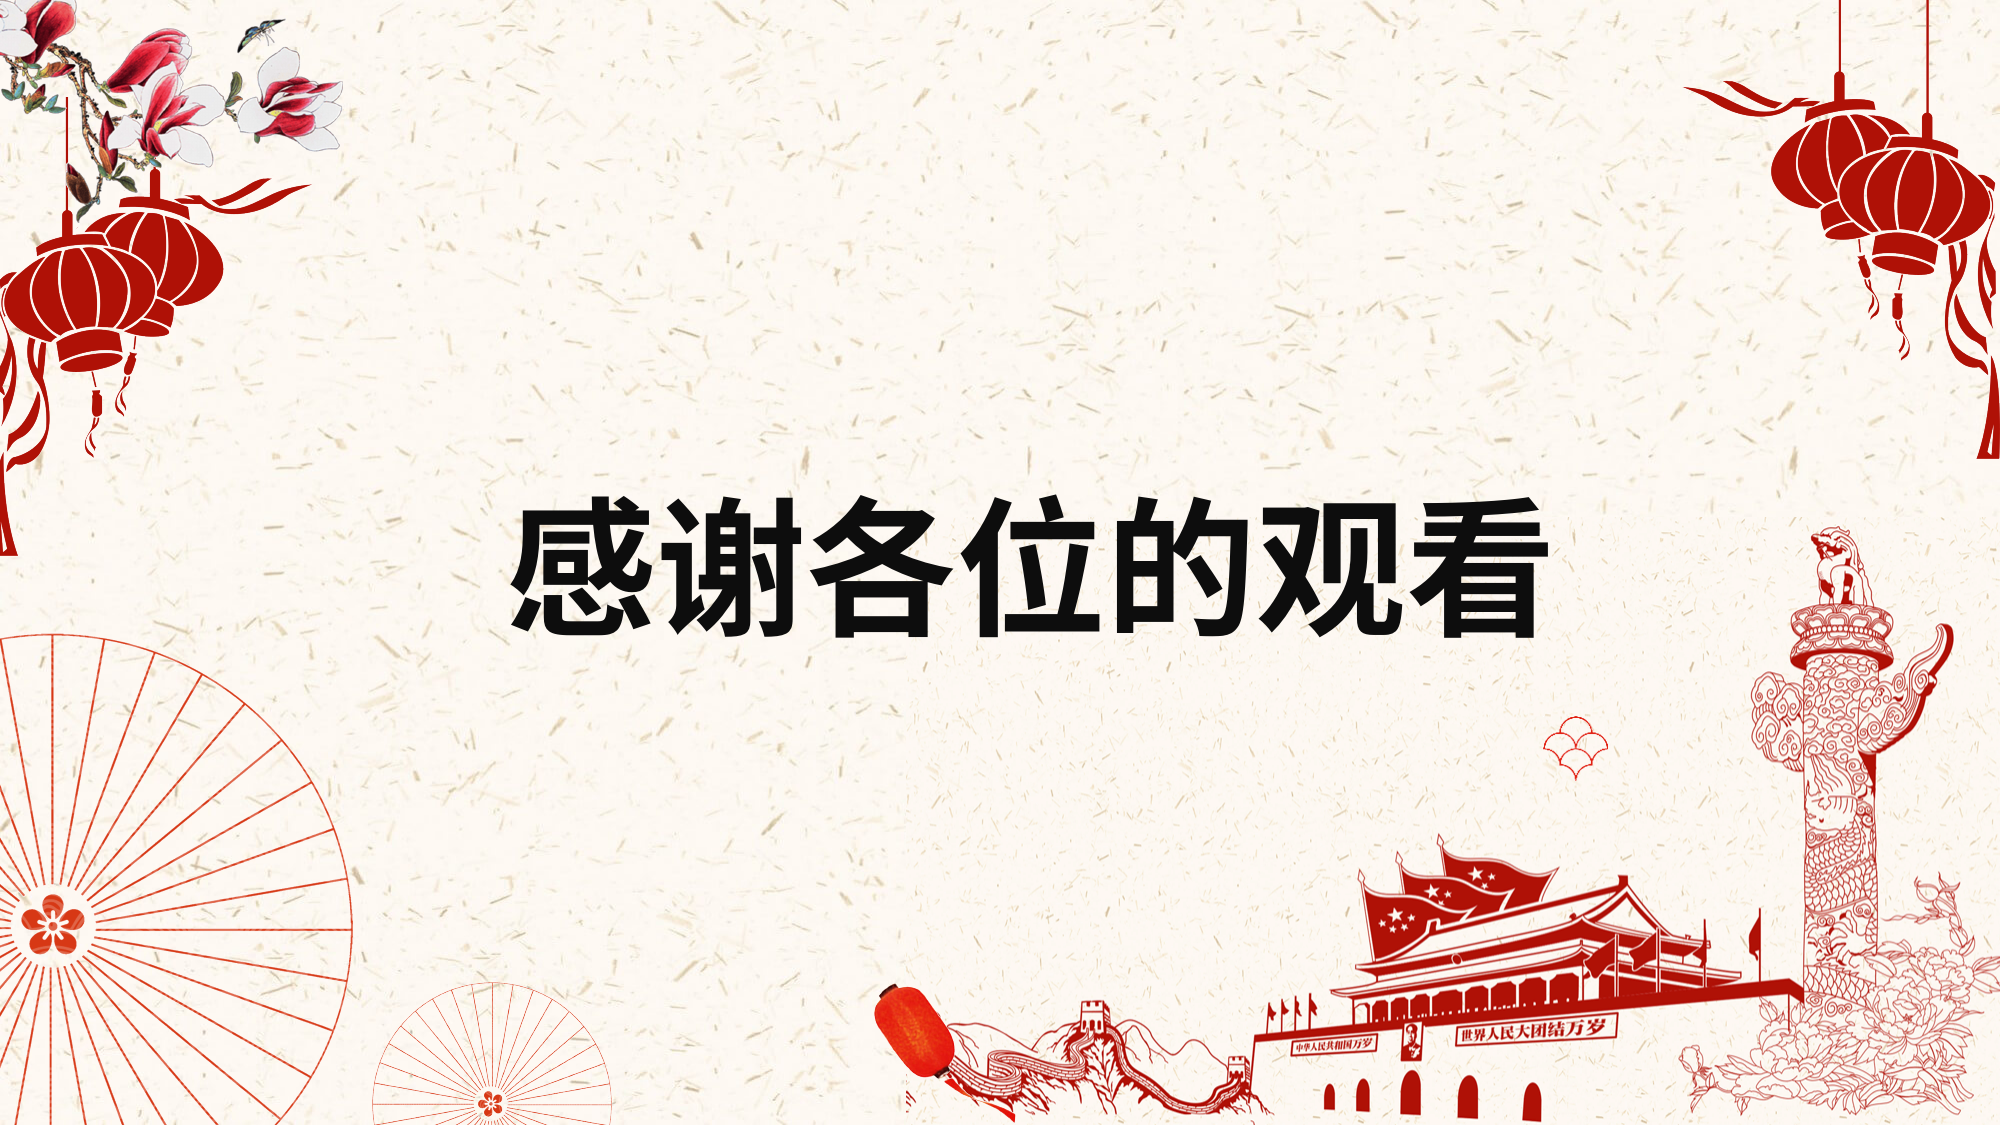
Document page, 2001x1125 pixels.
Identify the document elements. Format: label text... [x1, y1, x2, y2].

text_box 感谢各位的观看 [491, 467, 1670, 663]
picture [0, 0, 2000, 1125]
